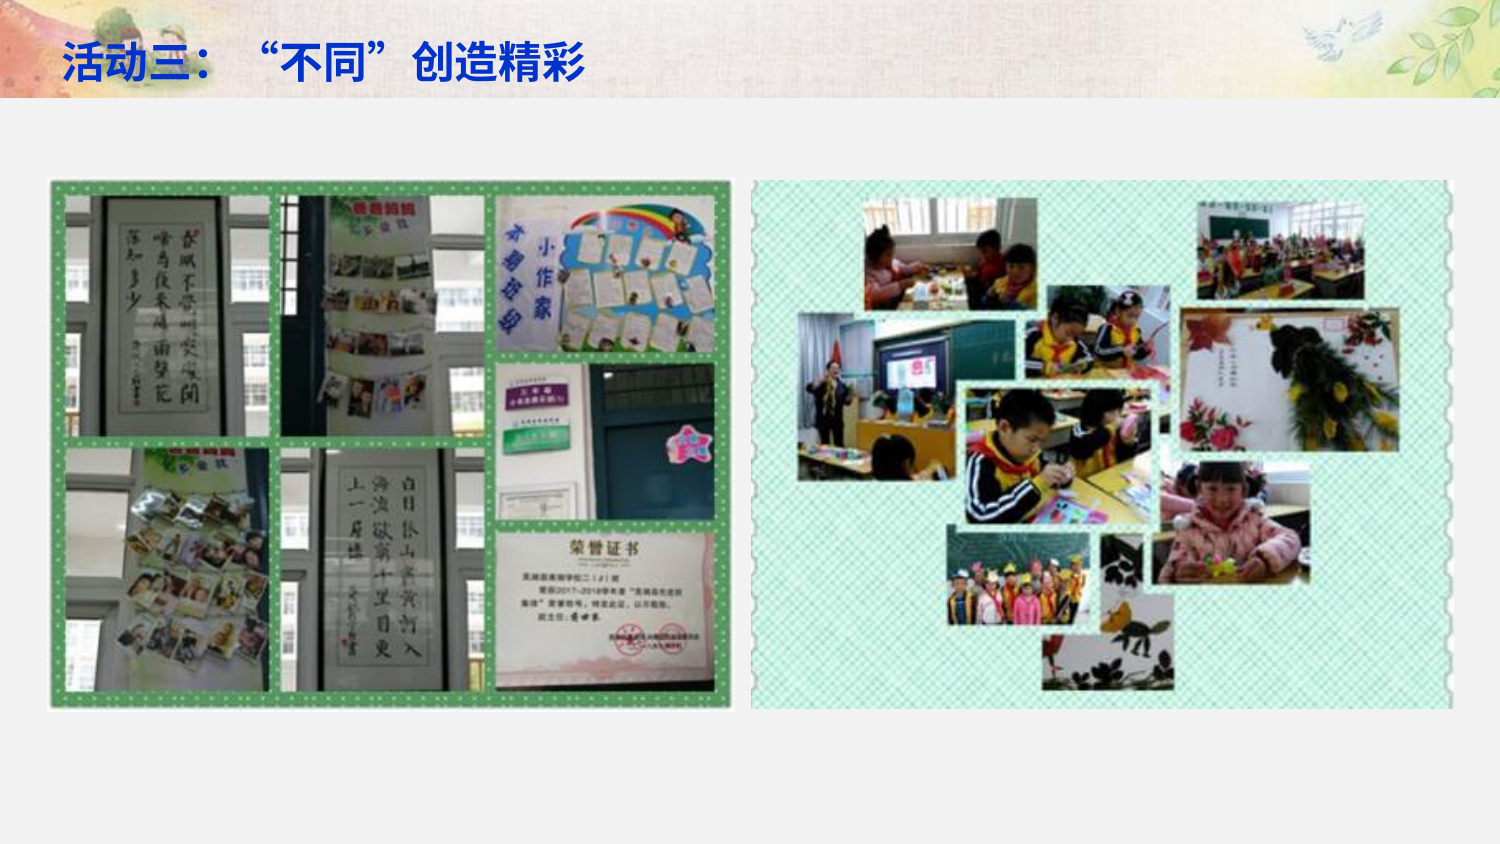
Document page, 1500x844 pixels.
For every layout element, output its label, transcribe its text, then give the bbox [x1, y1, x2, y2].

text_box 活动三：“不同”创造精彩 [49, 28, 598, 93]
picture [0, 0, 1500, 98]
picture [47, 177, 735, 712]
picture [751, 180, 1454, 709]
